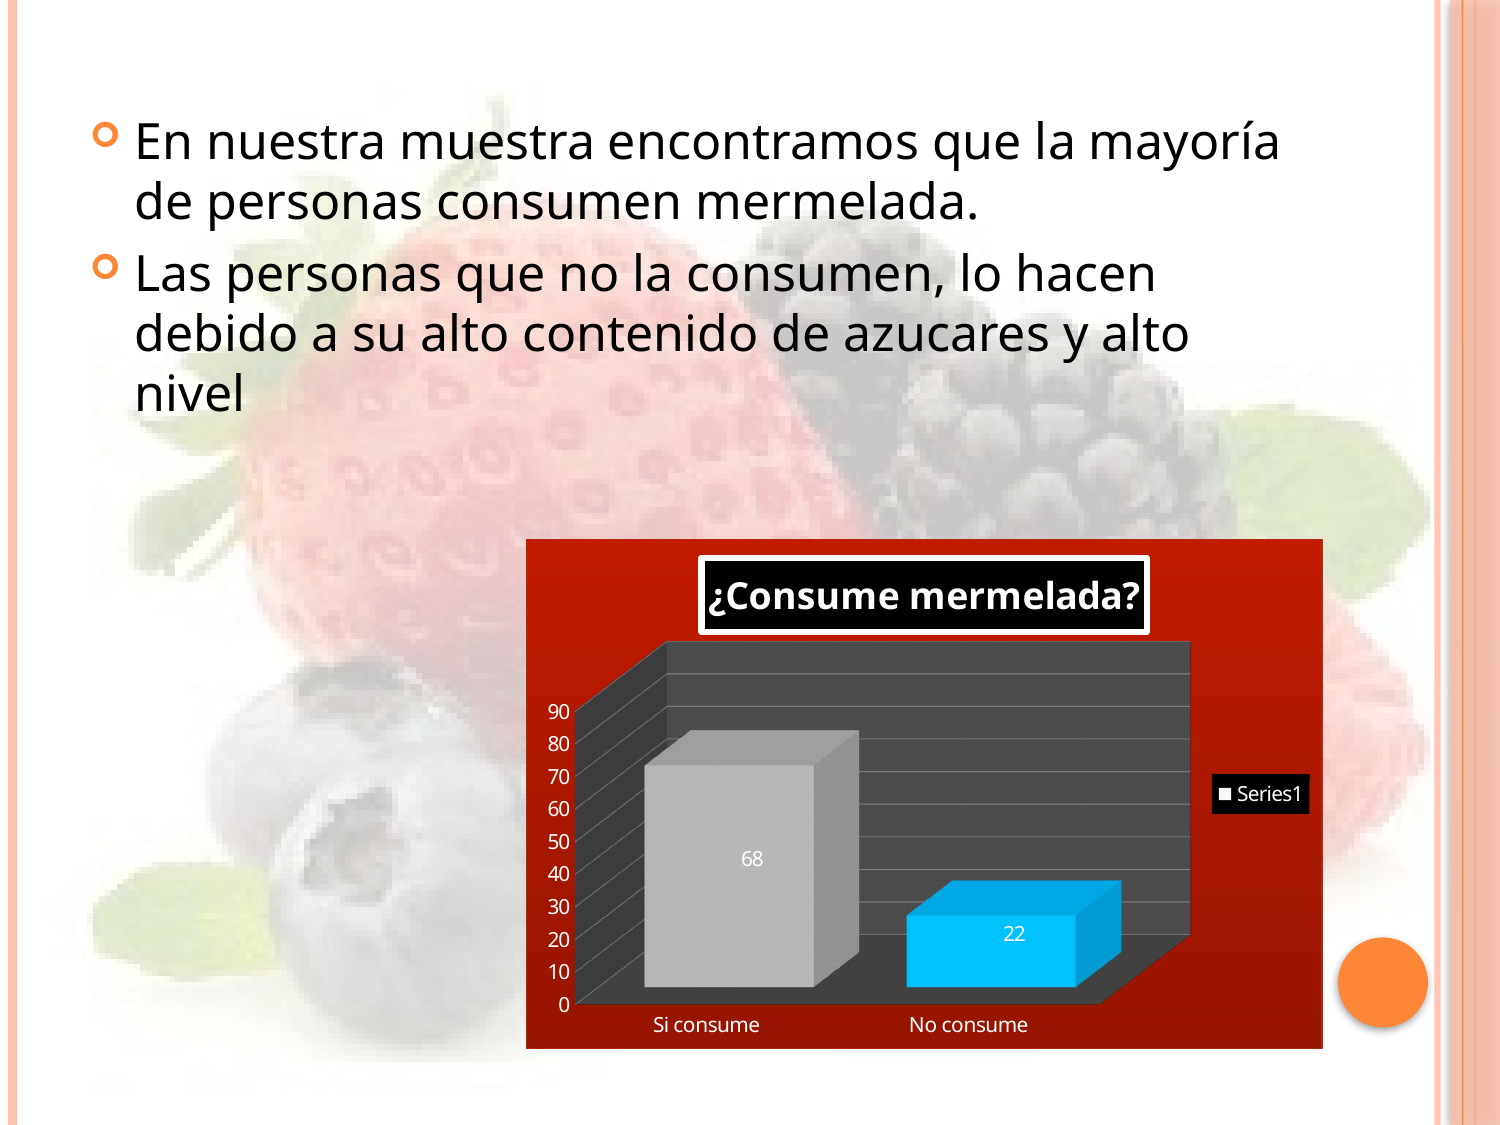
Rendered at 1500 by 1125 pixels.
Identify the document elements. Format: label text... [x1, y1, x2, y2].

chart [524, 538, 1324, 1050]
list En nuestra muestra encontramos que la mayoría de personas consumen mermelada. Las personas que no la consumen, lo hacen debido a su alto contenido de azucares y alto nivel [75, 101, 1300, 1062]
